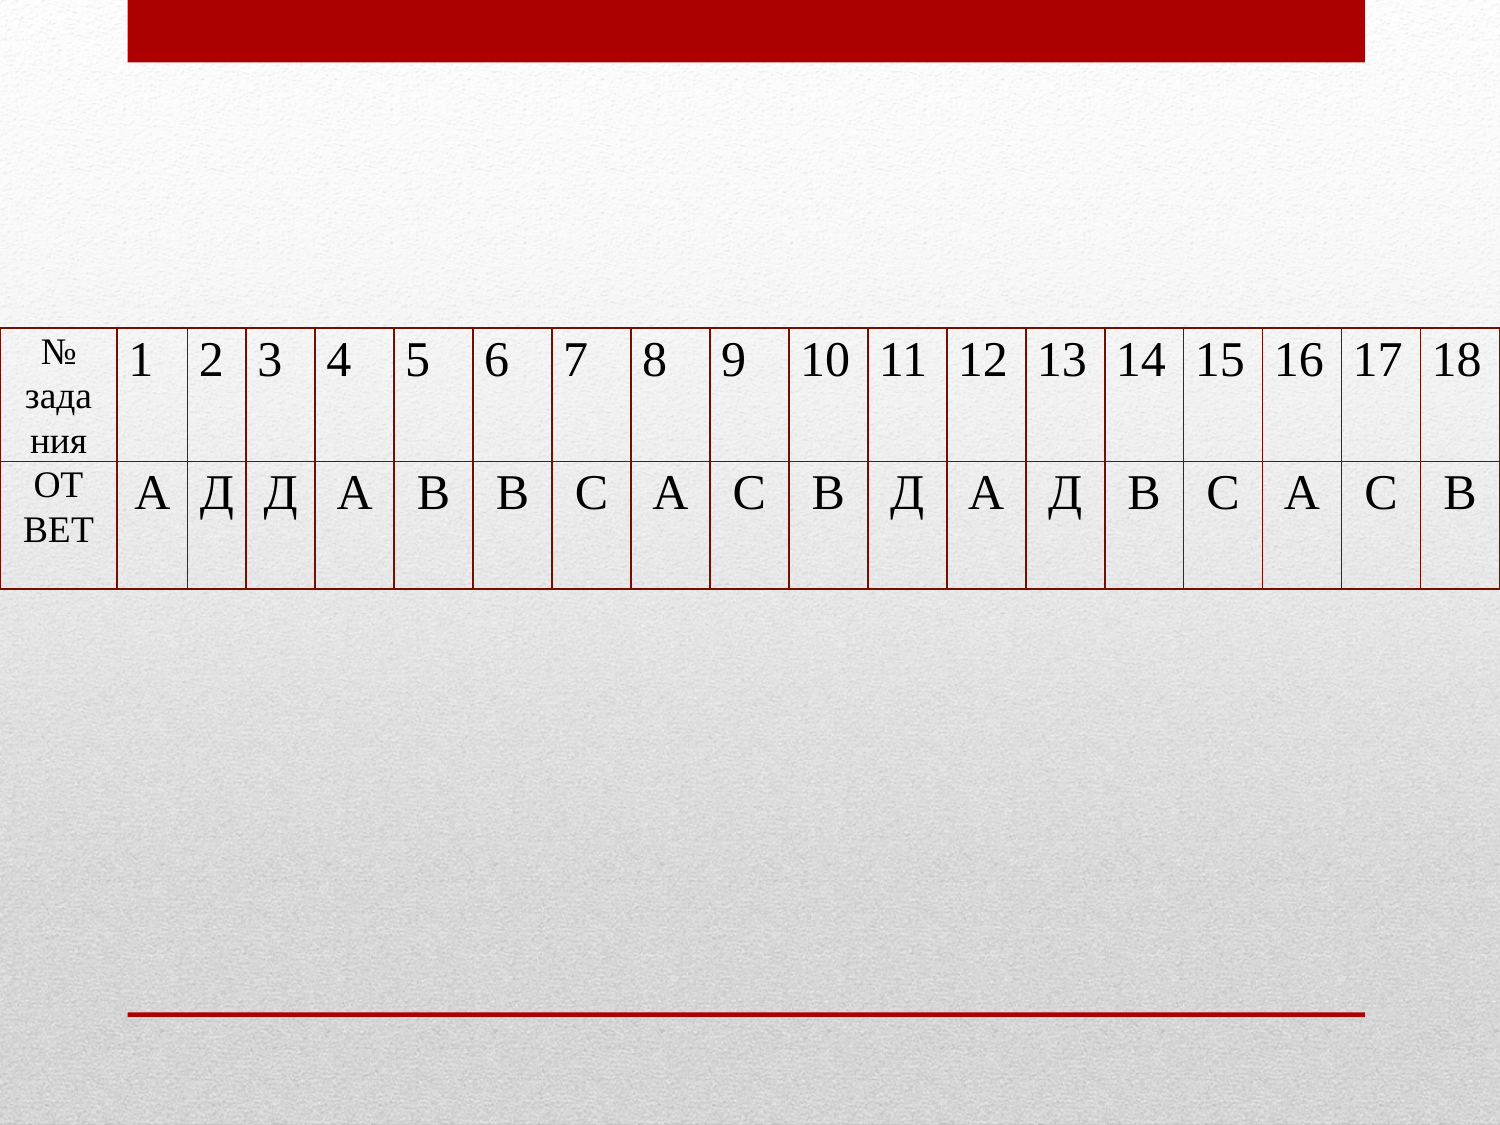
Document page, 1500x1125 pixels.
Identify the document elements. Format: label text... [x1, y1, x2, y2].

table_header 11 [869, 329, 946, 461]
table_header 16 [1263, 329, 1341, 461]
table_cell А [316, 462, 393, 588]
table_header 2 [188, 329, 245, 461]
table_cell А [118, 462, 187, 588]
table_header 13 [1027, 329, 1104, 461]
table_cell А [1263, 462, 1341, 588]
table_cell С [711, 462, 788, 588]
table_cell Д [1027, 462, 1104, 588]
table_header 6 [474, 329, 551, 461]
table_header 17 [1342, 329, 1420, 461]
table_header 14 [1106, 329, 1183, 461]
table_header 10 [790, 329, 867, 461]
table_cell В [1106, 462, 1183, 588]
table_header 4 [316, 329, 393, 461]
table_cell А [948, 462, 1025, 588]
table_header 1 [118, 329, 187, 461]
table_cell В [474, 462, 551, 588]
table_cell С [553, 462, 630, 588]
table_cell В [790, 462, 867, 588]
table_cell С [1342, 462, 1420, 588]
table_cell ОТ ВЕТ [1, 462, 116, 588]
table_cell В [395, 462, 472, 588]
table_cell Д [247, 462, 314, 588]
table_header 9 [711, 329, 788, 461]
table_cell С [1184, 462, 1262, 588]
table_header 12 [948, 329, 1025, 461]
table_cell Д [869, 462, 946, 588]
table_header 18 [1421, 329, 1499, 461]
table_cell В [1421, 462, 1499, 588]
table_cell Д [188, 462, 245, 588]
table_header № зада ния [1, 329, 116, 461]
table_header 3 [247, 329, 314, 461]
table_header 15 [1184, 329, 1262, 461]
table_cell А [632, 462, 709, 588]
table_header 8 [632, 329, 709, 461]
table_header 5 [395, 329, 472, 461]
table_header 7 [553, 329, 630, 461]
